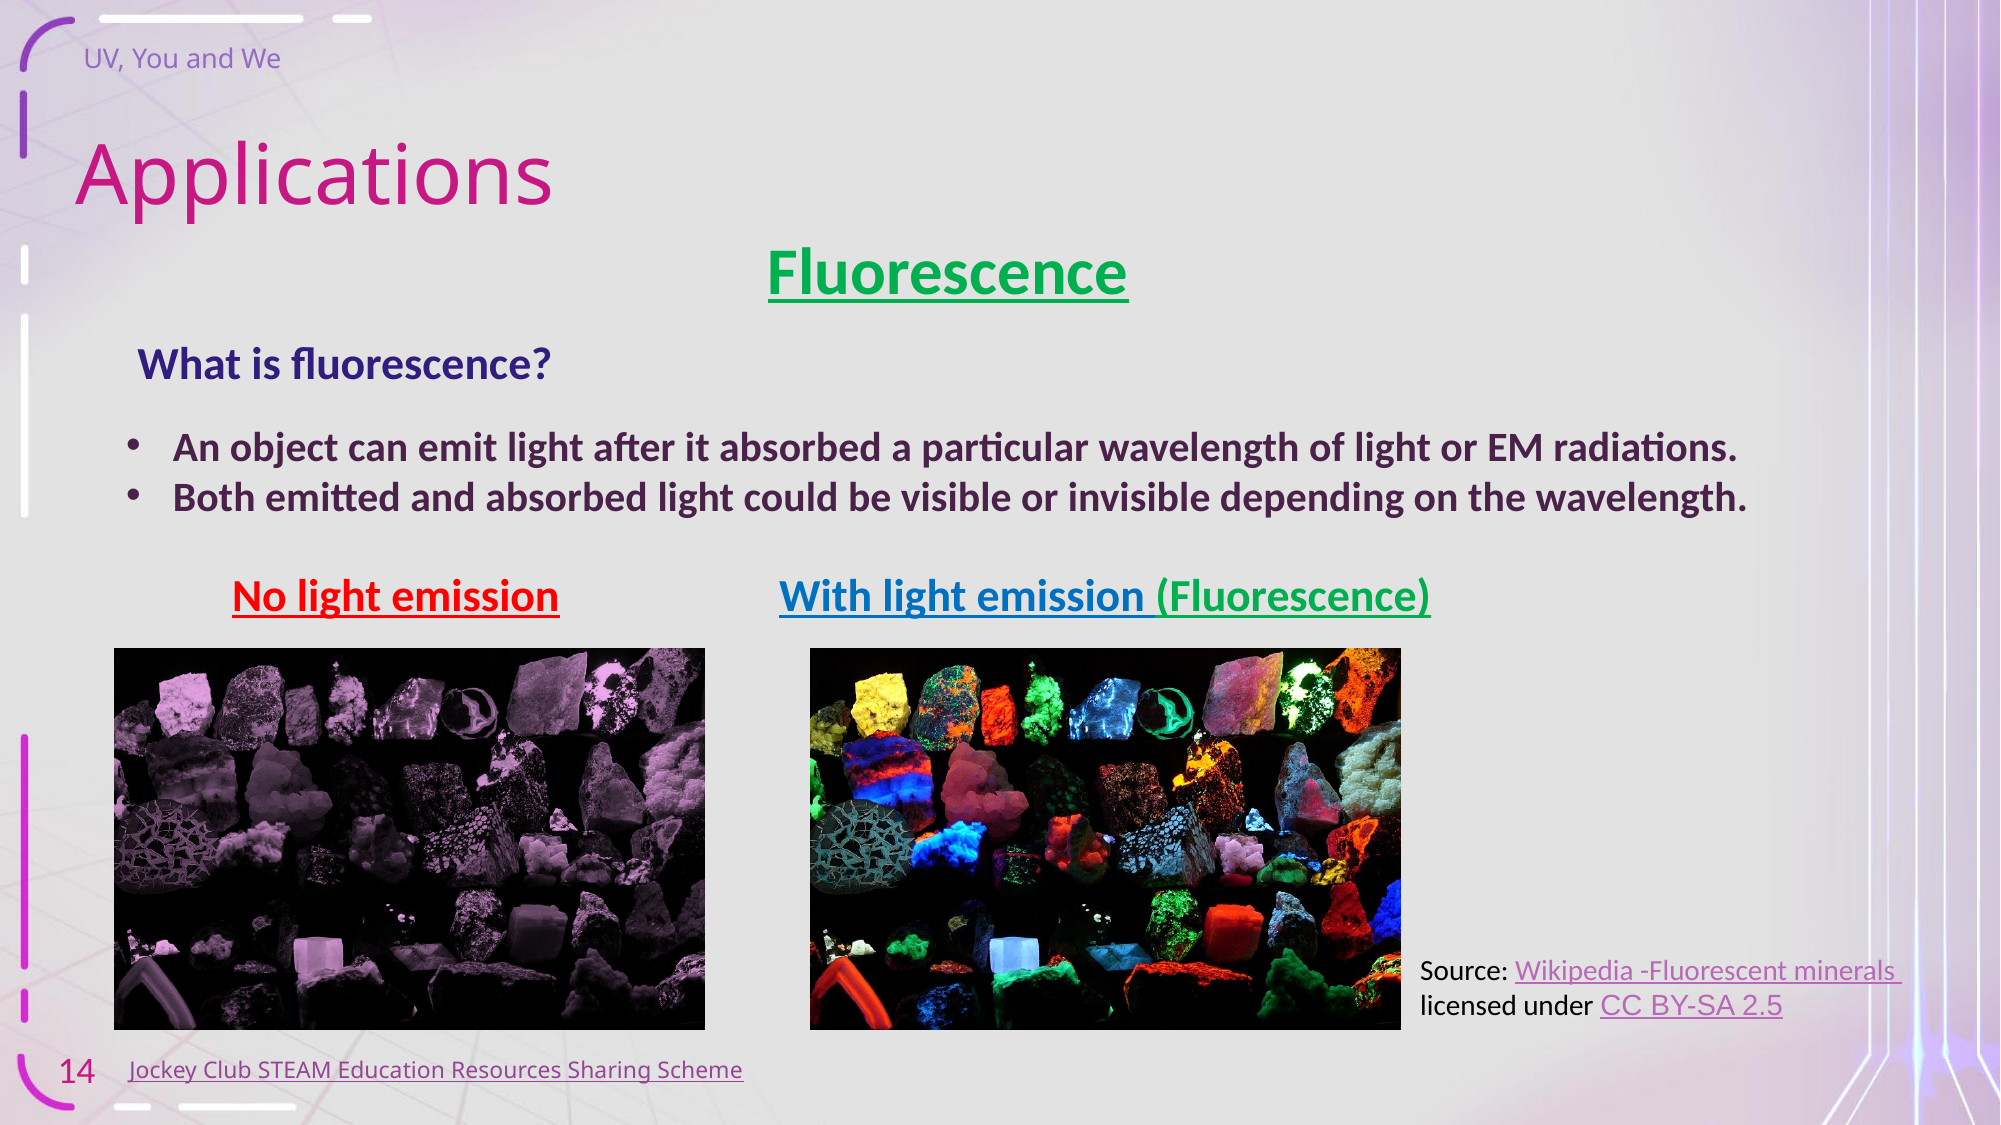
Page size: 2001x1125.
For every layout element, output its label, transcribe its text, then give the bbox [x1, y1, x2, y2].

title Applications [61, 63, 1571, 279]
text_box What is fluorescence? [122, 326, 568, 397]
text_box With light emission (Fluorescence) [764, 558, 1447, 629]
picture [0, 0, 2001, 1125]
text_box No light emission [217, 558, 575, 629]
text_box An object can emit light after it absorbed a particular wavelength of light or EM radiations. Both emitted and absorbed light could be visible or invisible depending on the wavelength. [111, 412, 1765, 527]
text_box Fluorescence [752, 220, 1144, 316]
text_box Source: Wikipedia -Fluorescent minerals licensed under CC BY-SA 2.5 [1405, 943, 1942, 1029]
